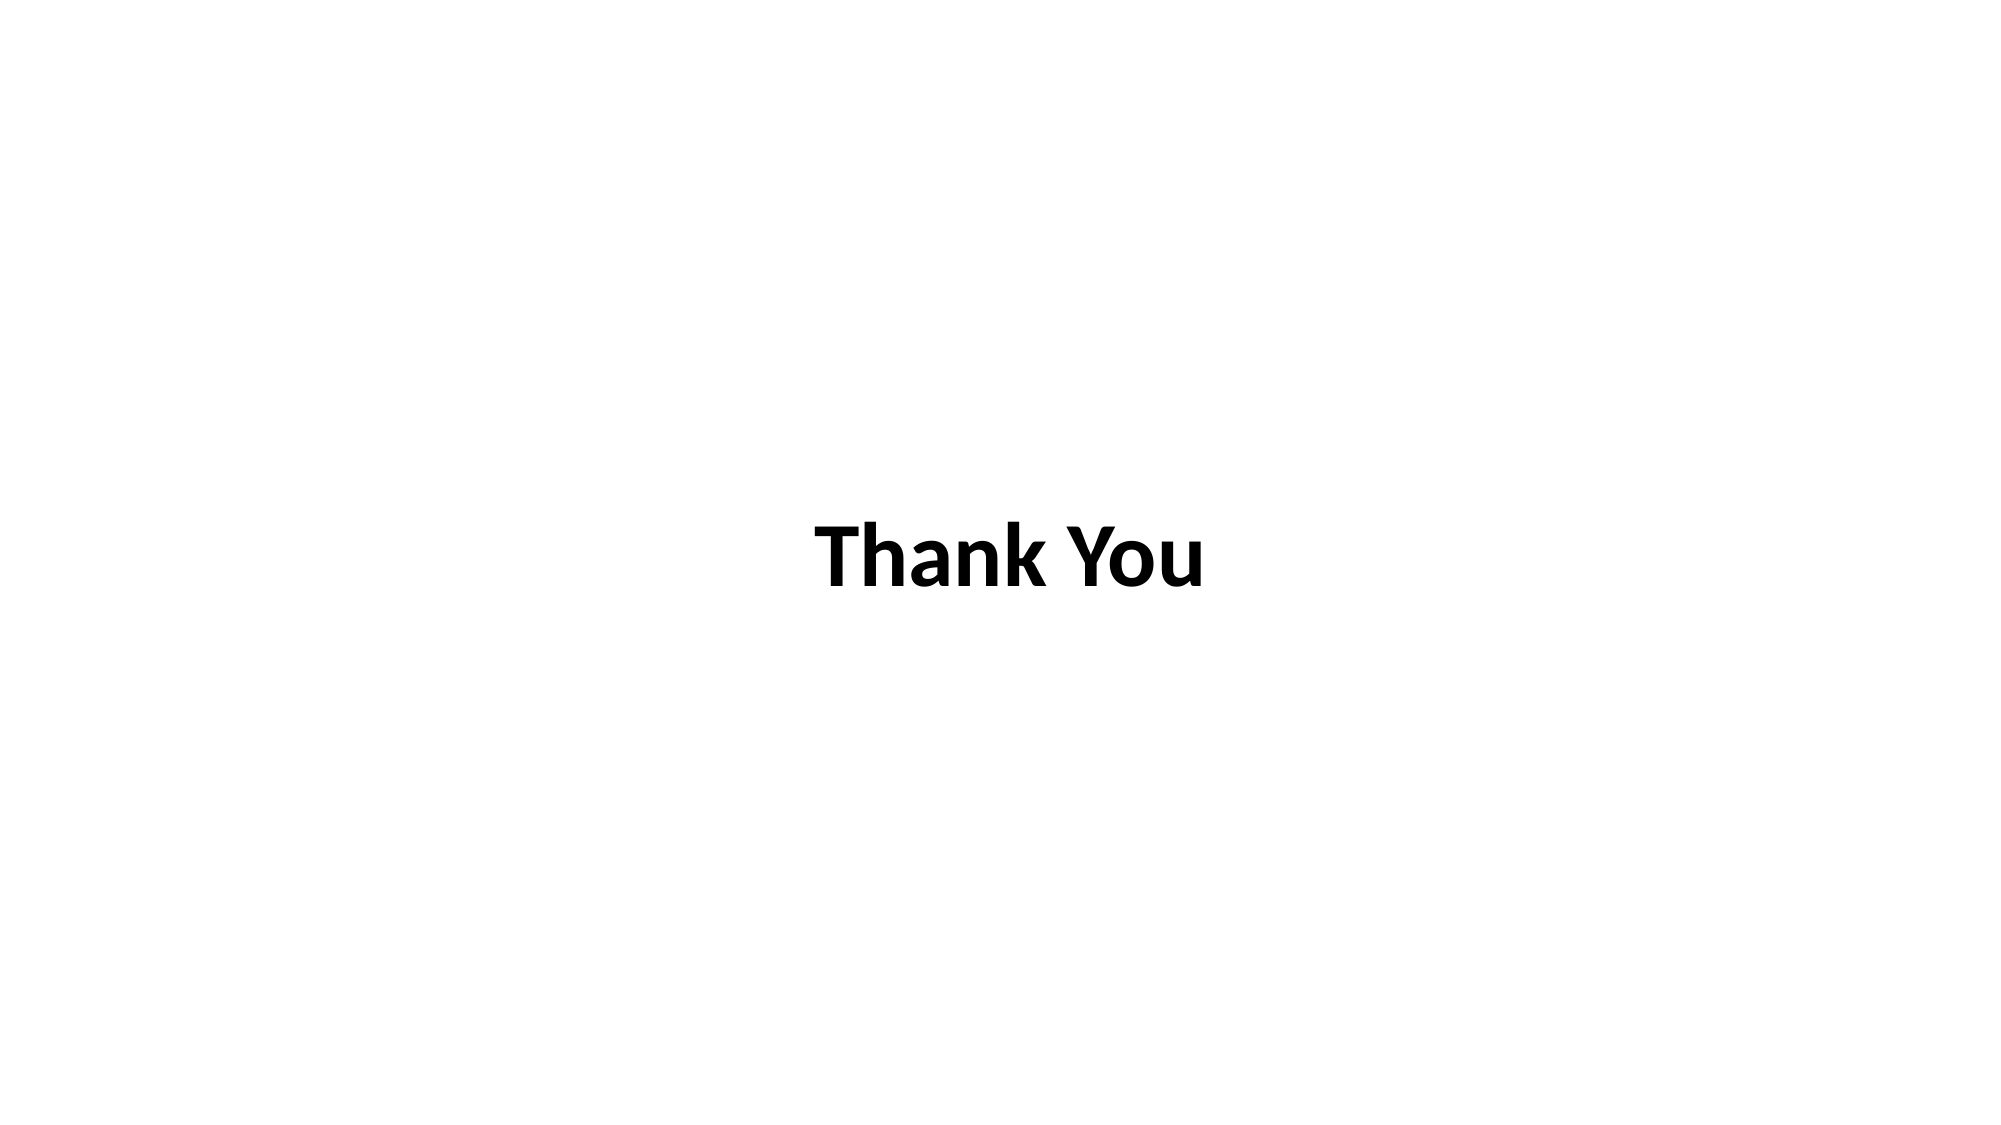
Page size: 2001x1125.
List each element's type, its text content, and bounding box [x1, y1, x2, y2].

text_box Thank You [799, 500, 1281, 772]
